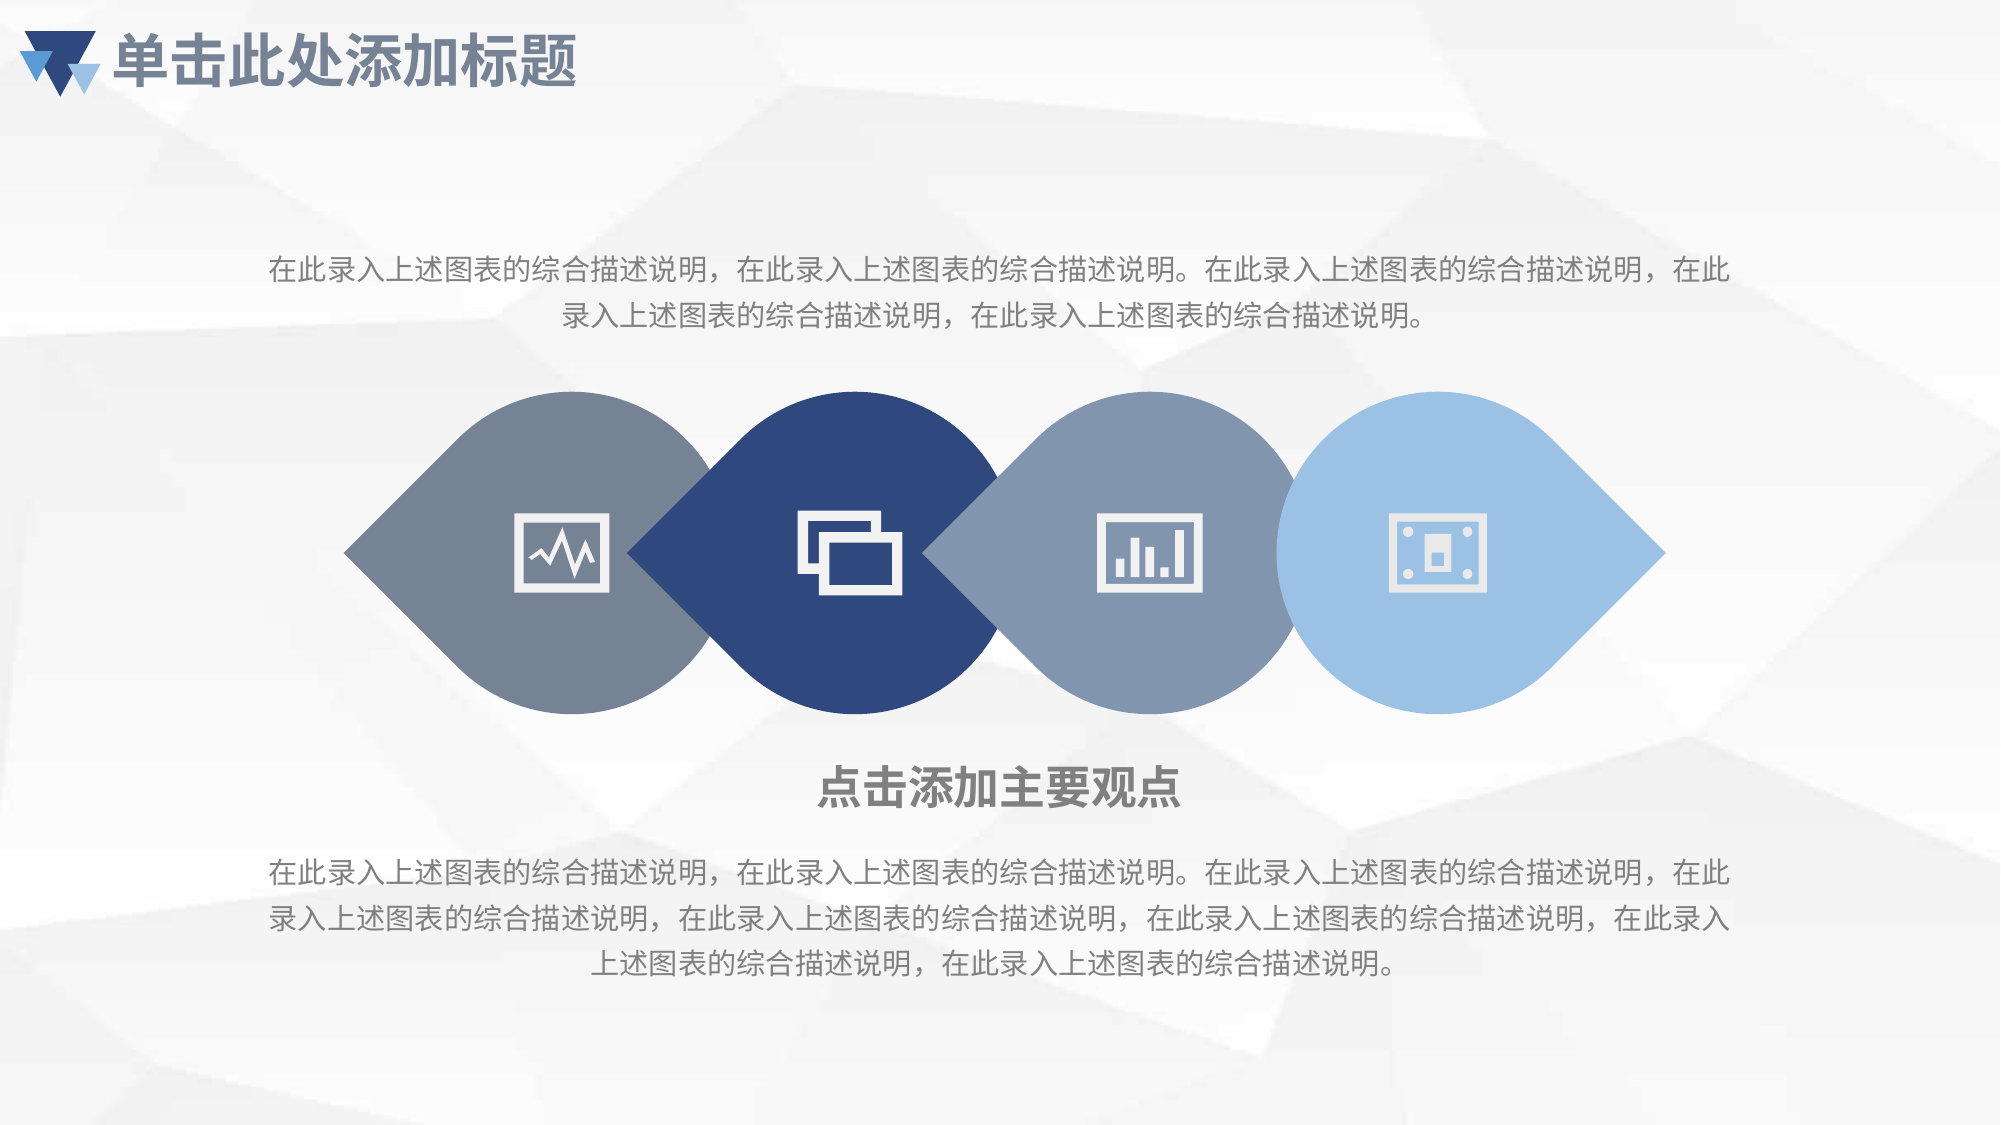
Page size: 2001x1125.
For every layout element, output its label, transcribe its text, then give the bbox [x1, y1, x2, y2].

text_box 在此录入上述图表的综合描述说明，在此录入上述图表的综合描述说明。在此录入上述图表的综合描述说明，在此录入上述图表的综合描述说明，在此录入上述图表的综合描述说明，在此录入上述图表的综合描述说明，在此录入上述图表的综合描述说明，在此录入上述图表的综合描述说明。 [246, 836, 1754, 988]
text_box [1276, 391, 1600, 715]
text_box 在此录入上述图表的综合描述说明，在此录入上述图表的综合描述说明。在此录入上述图表的综合描述说明，在此录入上述图表的综合描述说明，在此录入上述图表的综合描述说明。 [246, 233, 1754, 340]
picture [0, 0, 2001, 1125]
text_box 点击添加主要观点 [801, 751, 1199, 822]
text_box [988, 391, 1276, 715]
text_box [410, 391, 693, 715]
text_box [693, 391, 988, 715]
